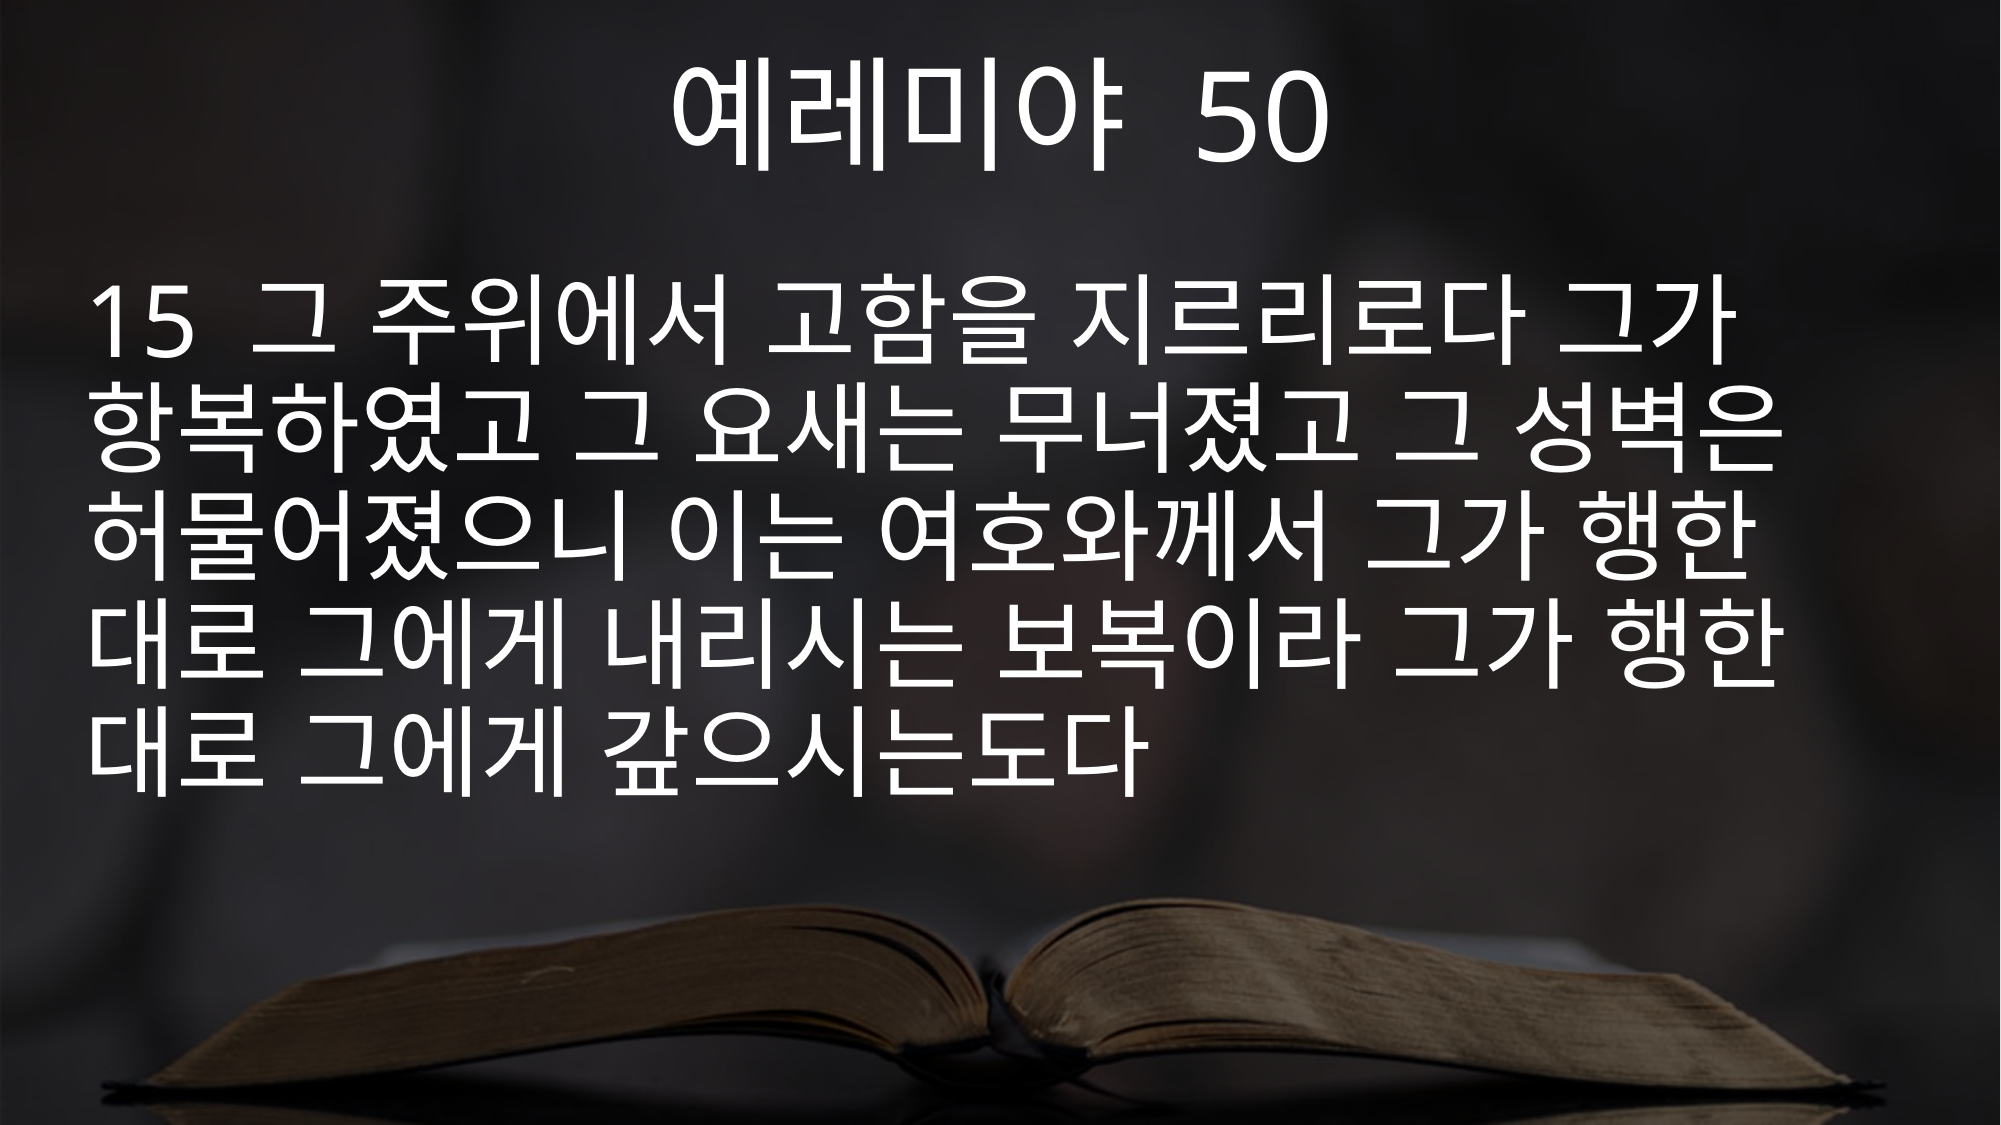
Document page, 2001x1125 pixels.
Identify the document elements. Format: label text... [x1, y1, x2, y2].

picture [0, 0, 2001, 1125]
list 15 그 주위에서 고함을 지르리로다 그가 항복하였고 그 요새는 무너졌고 그 성벽은 허물어졌으니 이는 여호와께서 그가 행한 대로 그에게 내리시는 보복이라 그가 행한 대로 그에게 갚으시는도다 [69, 263, 1953, 423]
footer 예레미야 50 [0, 32, 2000, 192]
